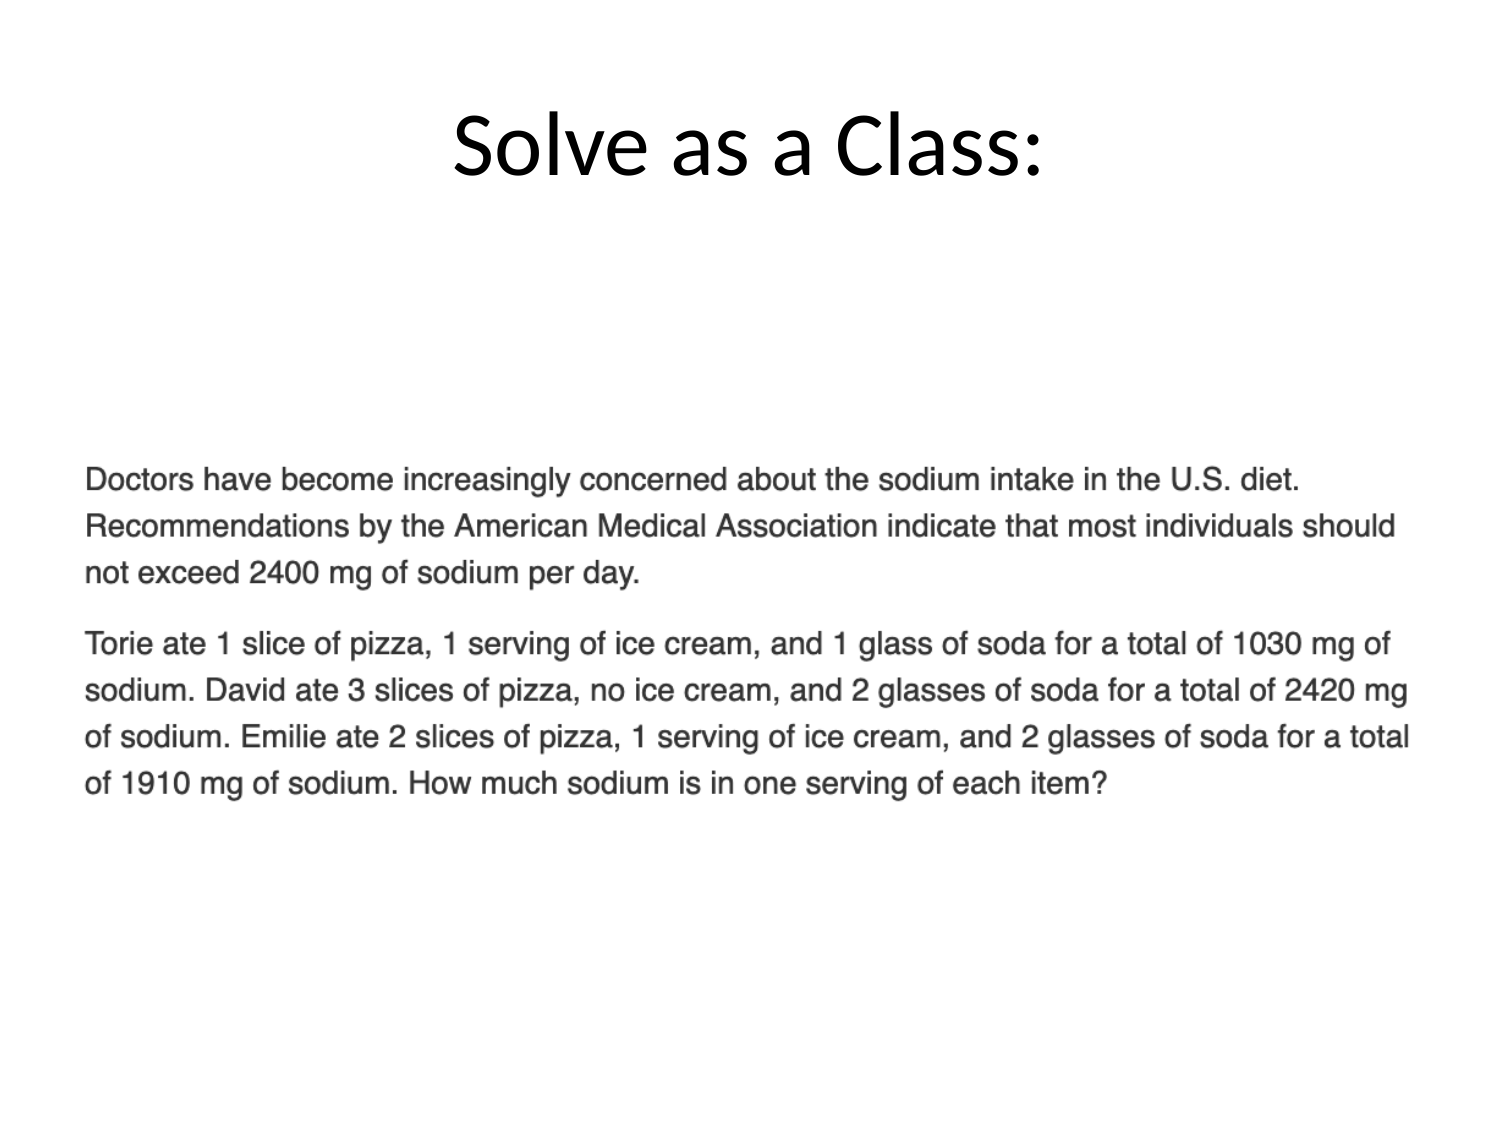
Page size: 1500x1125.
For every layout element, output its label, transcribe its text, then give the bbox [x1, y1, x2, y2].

title Solve as a Class: [75, 45, 1425, 233]
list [74, 262, 1426, 1006]
